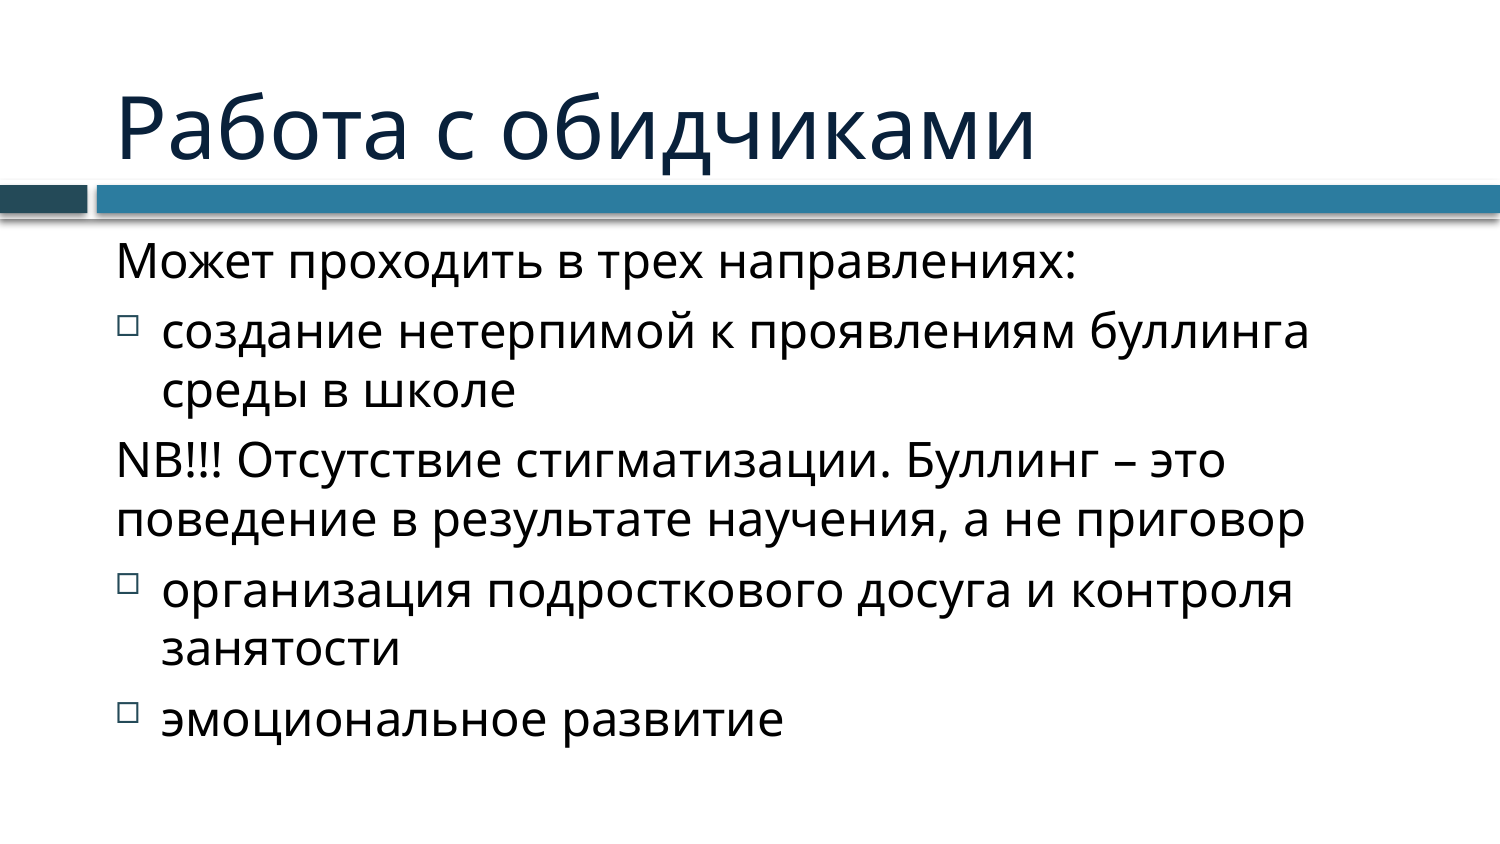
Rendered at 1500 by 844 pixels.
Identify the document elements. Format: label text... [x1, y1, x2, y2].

title Работа с обидчиками [99, 19, 1438, 185]
list Может проходить в трех направлениях: создание нетерпимой к проявлениям буллинга среды в школе NB!!! Отсутствие стигматизации. Буллинг – это поведение в результате научения, а не приговор организация подросткового досуга и контроля занятости эмоциональное развитие [100, 221, 1438, 754]
